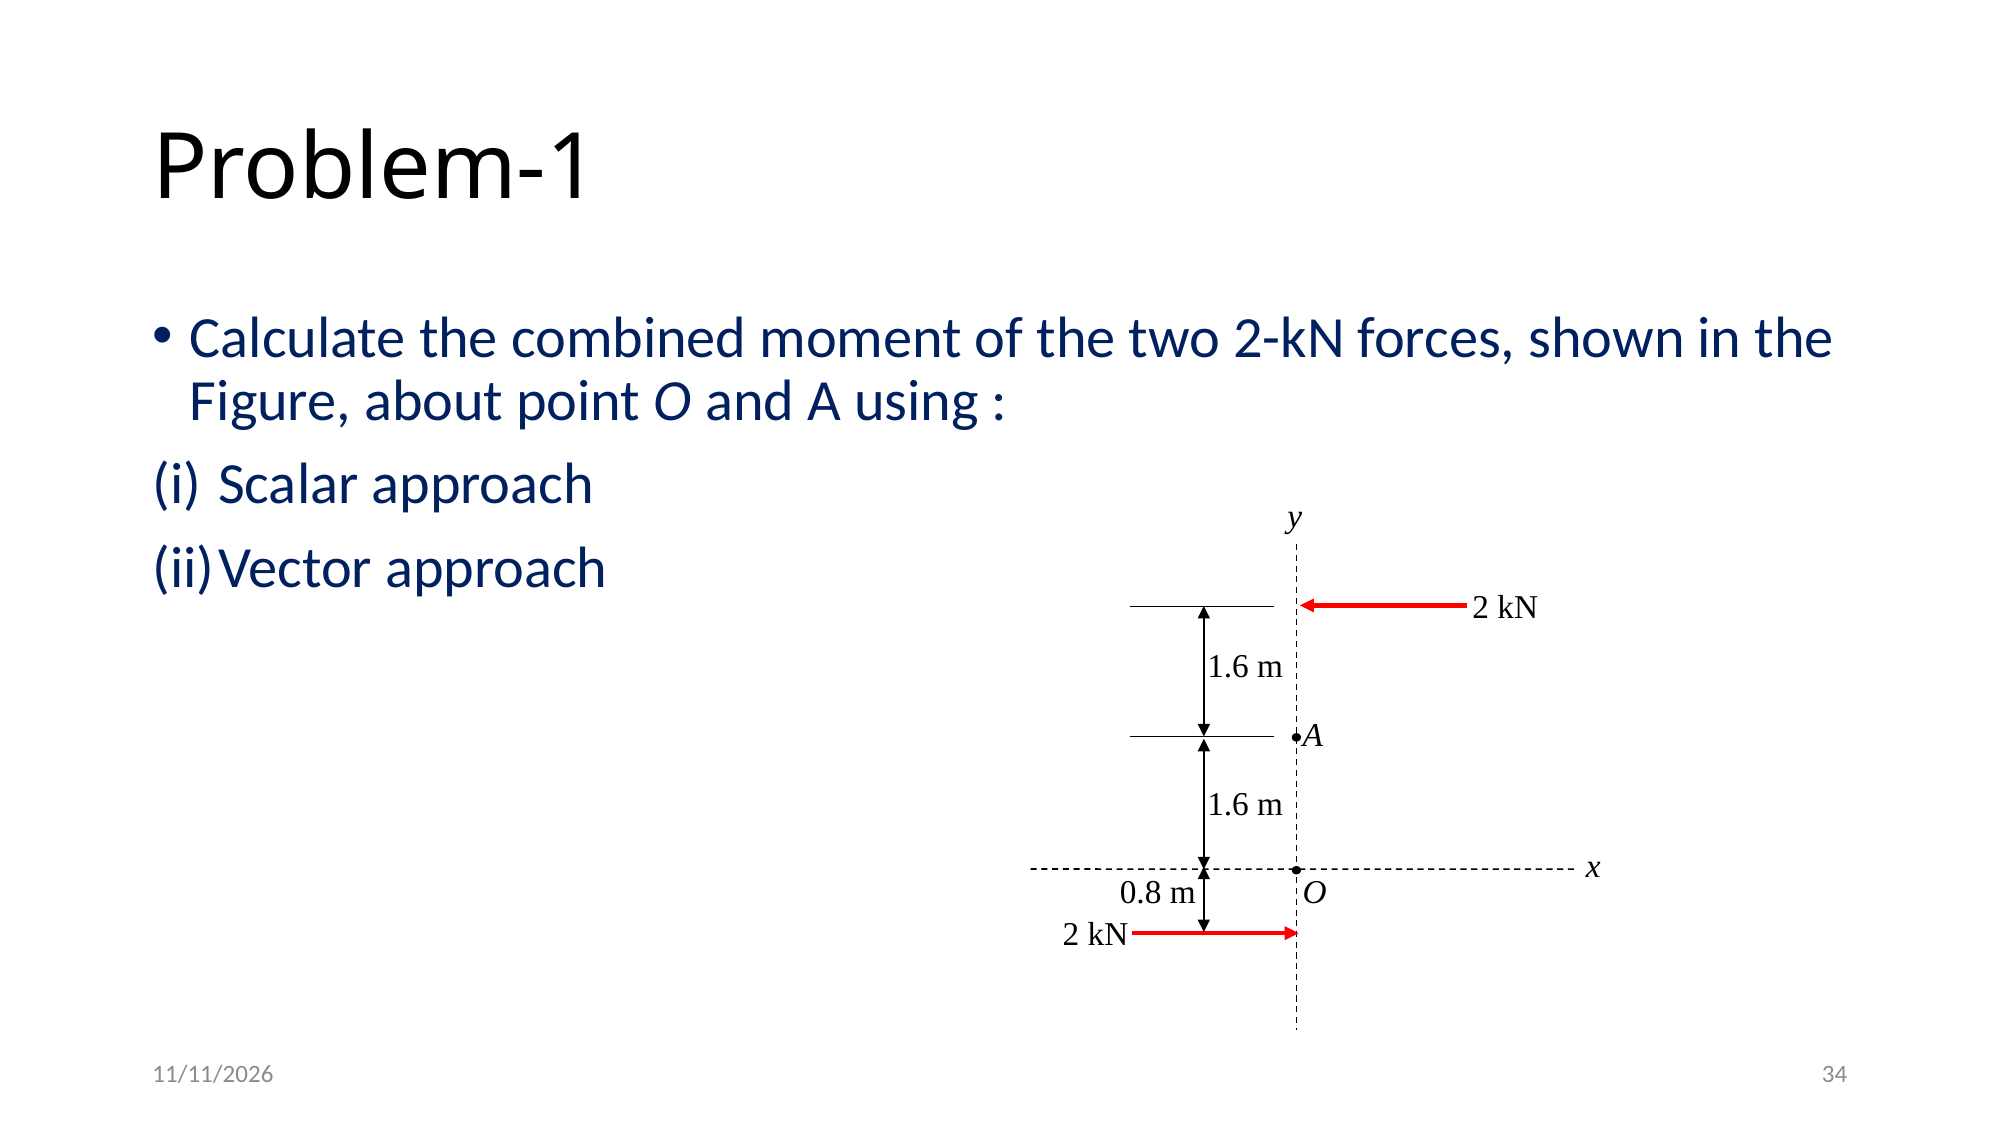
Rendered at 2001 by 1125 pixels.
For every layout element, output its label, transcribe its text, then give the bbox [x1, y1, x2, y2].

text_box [1030, 486, 1648, 1031]
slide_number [137, 1042, 588, 1103]
slide_number 34 [1412, 1042, 1863, 1103]
list Calculate the combined moment of the two 2-kN forces, shown in the Figure, about point O and A using : Scalar approach Vector approach [137, 299, 1863, 1014]
title Problem-1 [137, 59, 1863, 278]
